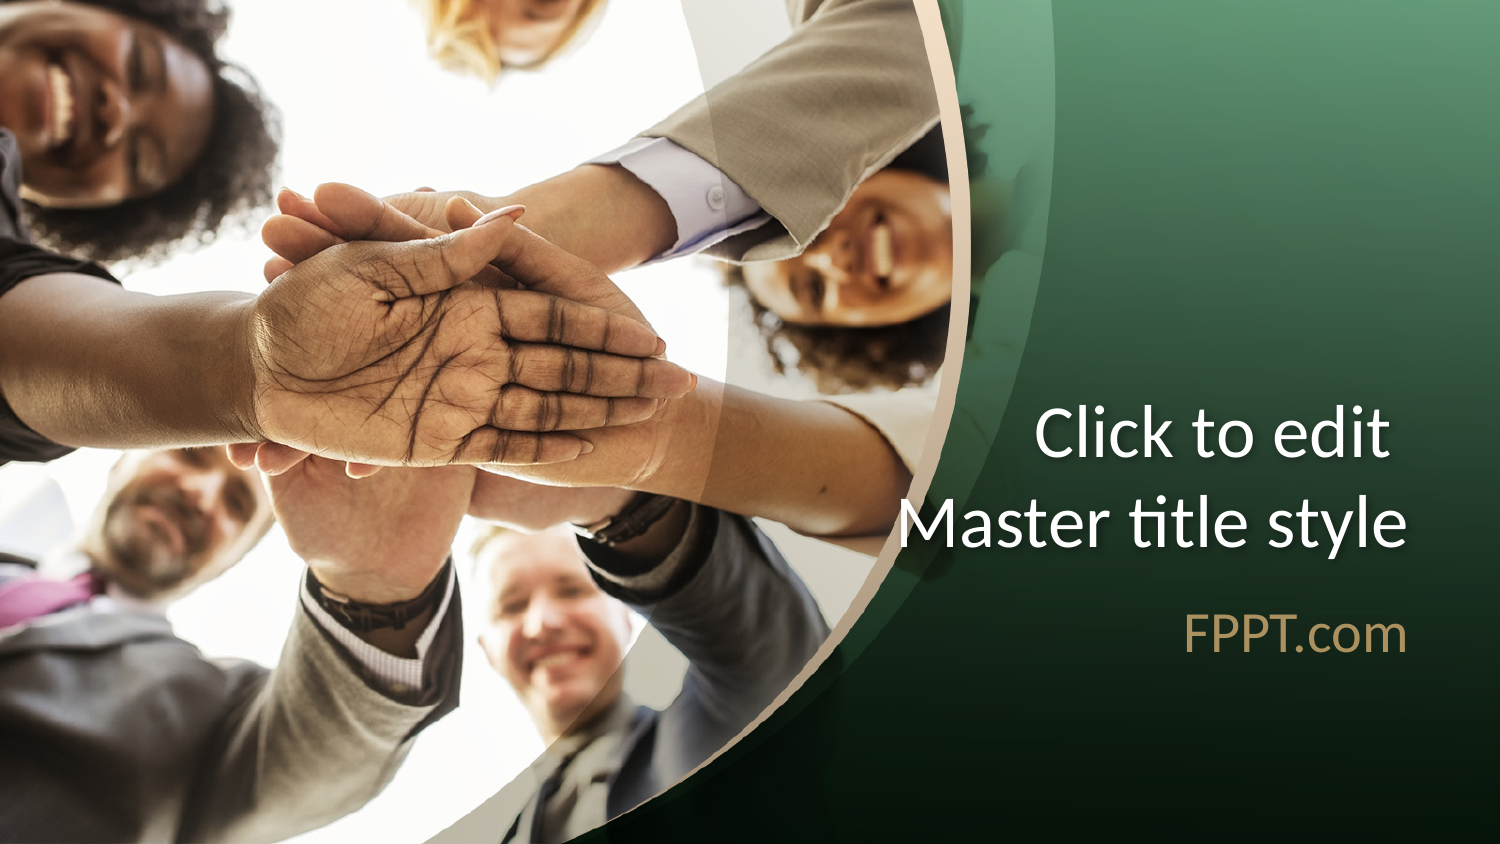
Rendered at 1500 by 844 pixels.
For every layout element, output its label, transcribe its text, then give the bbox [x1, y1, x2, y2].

title Click to edit Master title style [78, 360, 1424, 585]
picture [0, 0, 1500, 844]
subtitle FPPT.com [80, 586, 1424, 712]
